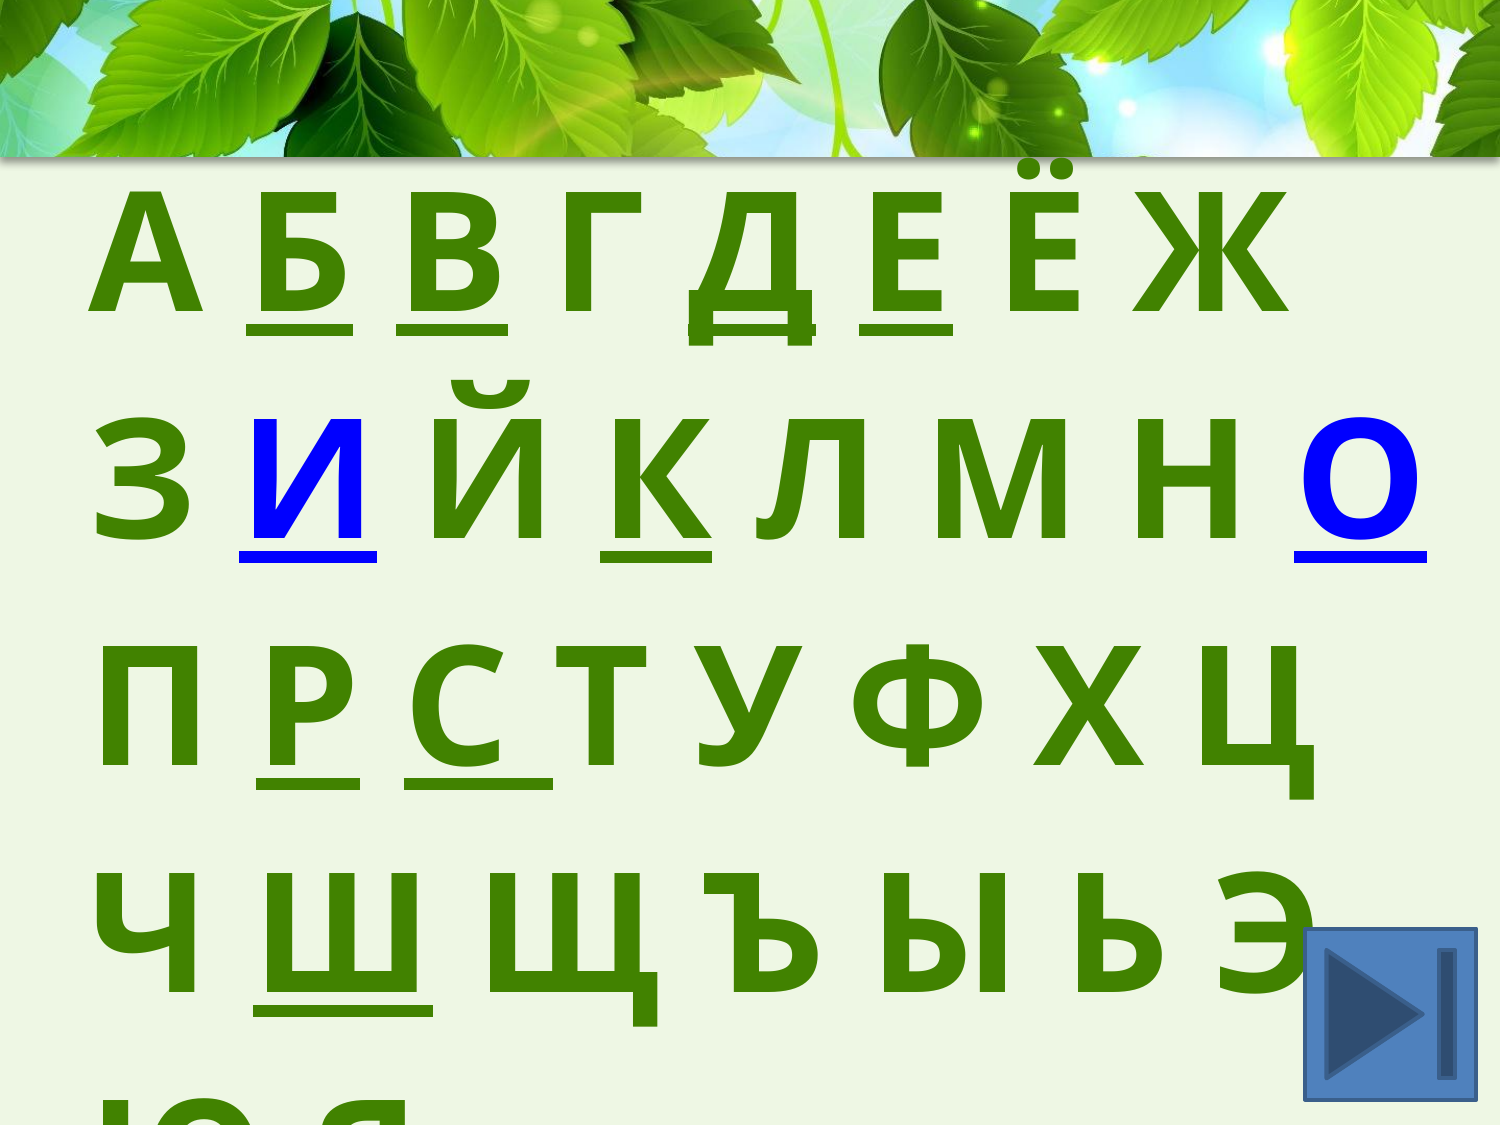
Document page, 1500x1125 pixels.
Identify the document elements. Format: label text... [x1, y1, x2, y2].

picture [0, 0, 1500, 157]
text_box [1303, 927, 1478, 1102]
text_box А Б В Г Д Е Ё Ж З И Й К Л М Н О П Р С Т У Ф Х Ц Ч Ш Щ Ъ Ы Ь Э Ю Я [73, 165, 1443, 1125]
